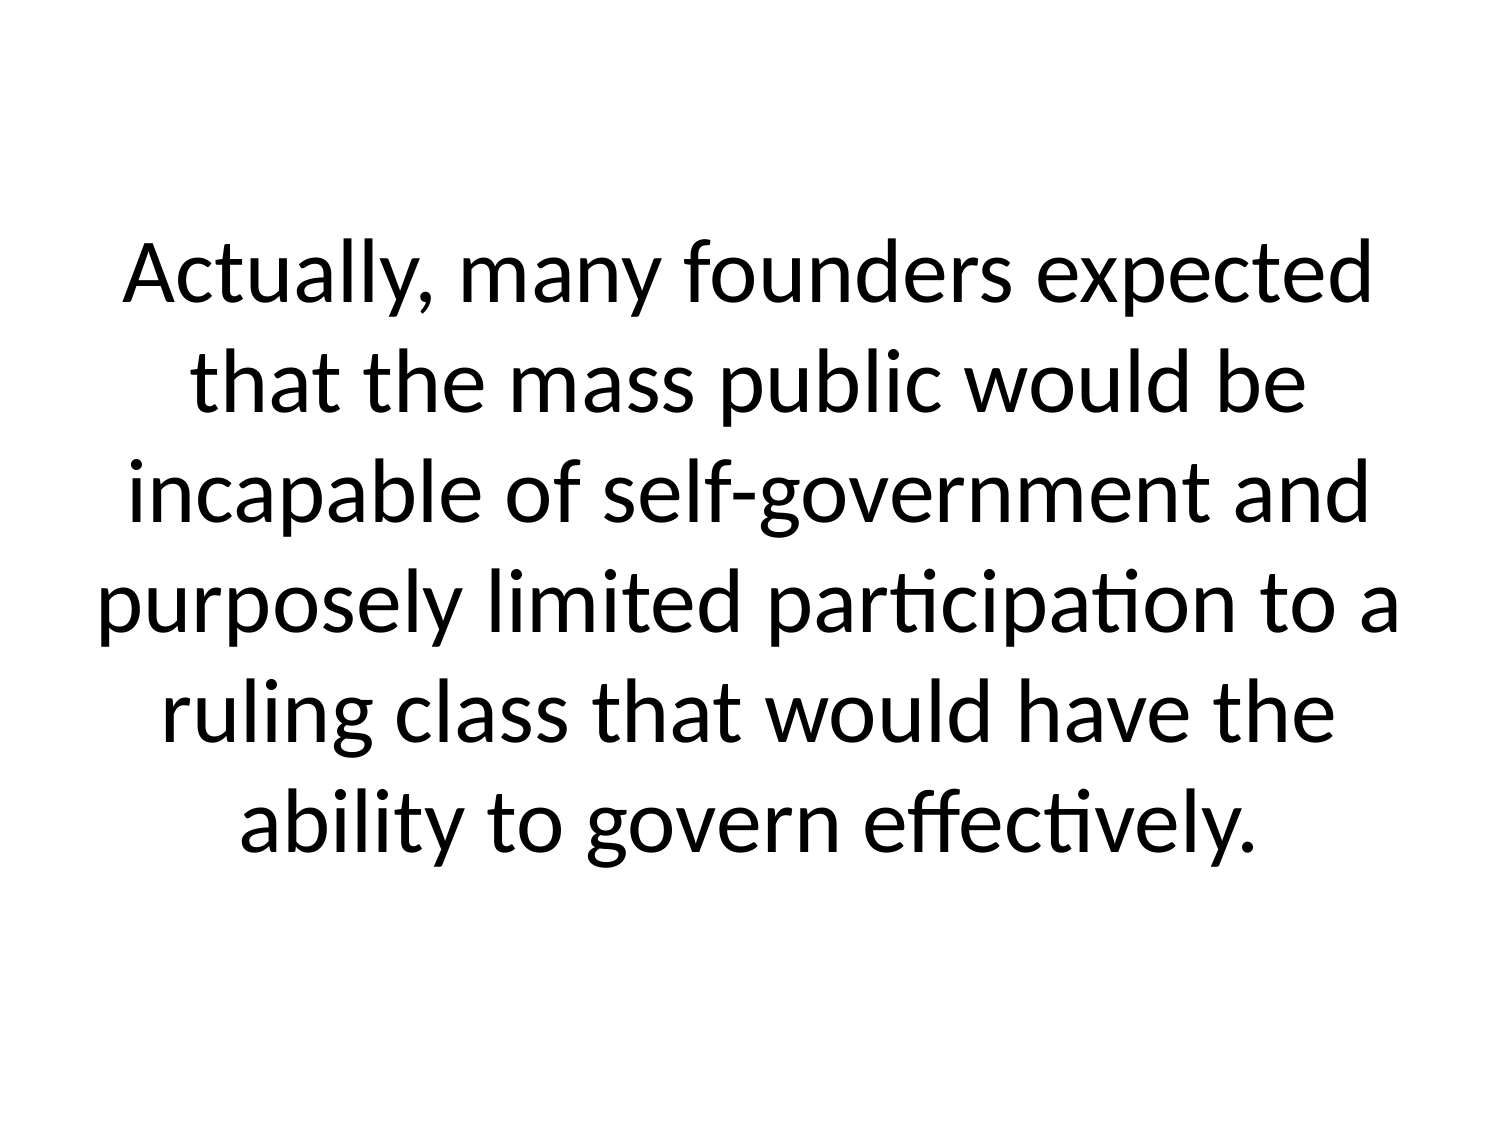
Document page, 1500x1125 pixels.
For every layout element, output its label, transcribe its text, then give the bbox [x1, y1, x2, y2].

title Actually, many founders expected that the mass public would be incapable of self-government and purposely limited participation to a ruling class that would have the ability to govern effectively. [74, 44, 1426, 1038]
